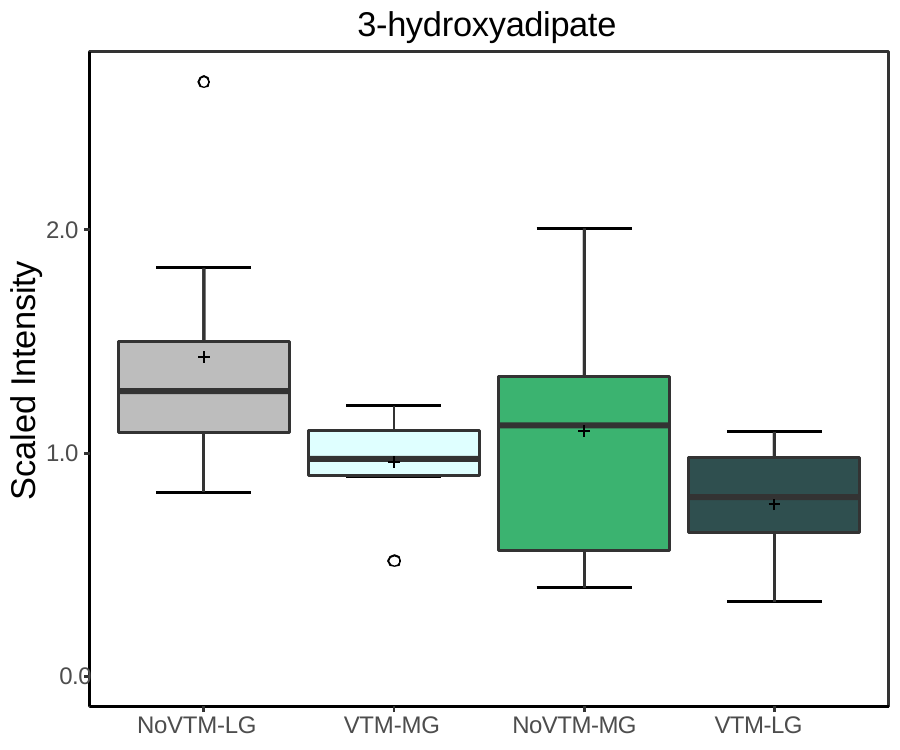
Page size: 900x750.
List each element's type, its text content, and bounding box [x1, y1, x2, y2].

text_box VTM-LG [712, 720, 822, 738]
text_box Scaled Intensity [1, 256, 45, 503]
footer 0.0 [57, 661, 95, 750]
text_box 3-hydroxyadipate [355, 0, 623, 44]
text_box 2.0 [44, 212, 78, 243]
text_box NoVTM-MG [510, 720, 651, 738]
text_box VTM-MG [341, 720, 463, 738]
slide_number NoVTM-LG [134, 720, 275, 750]
text_box 1.0 [45, 435, 78, 467]
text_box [83, 50, 891, 713]
